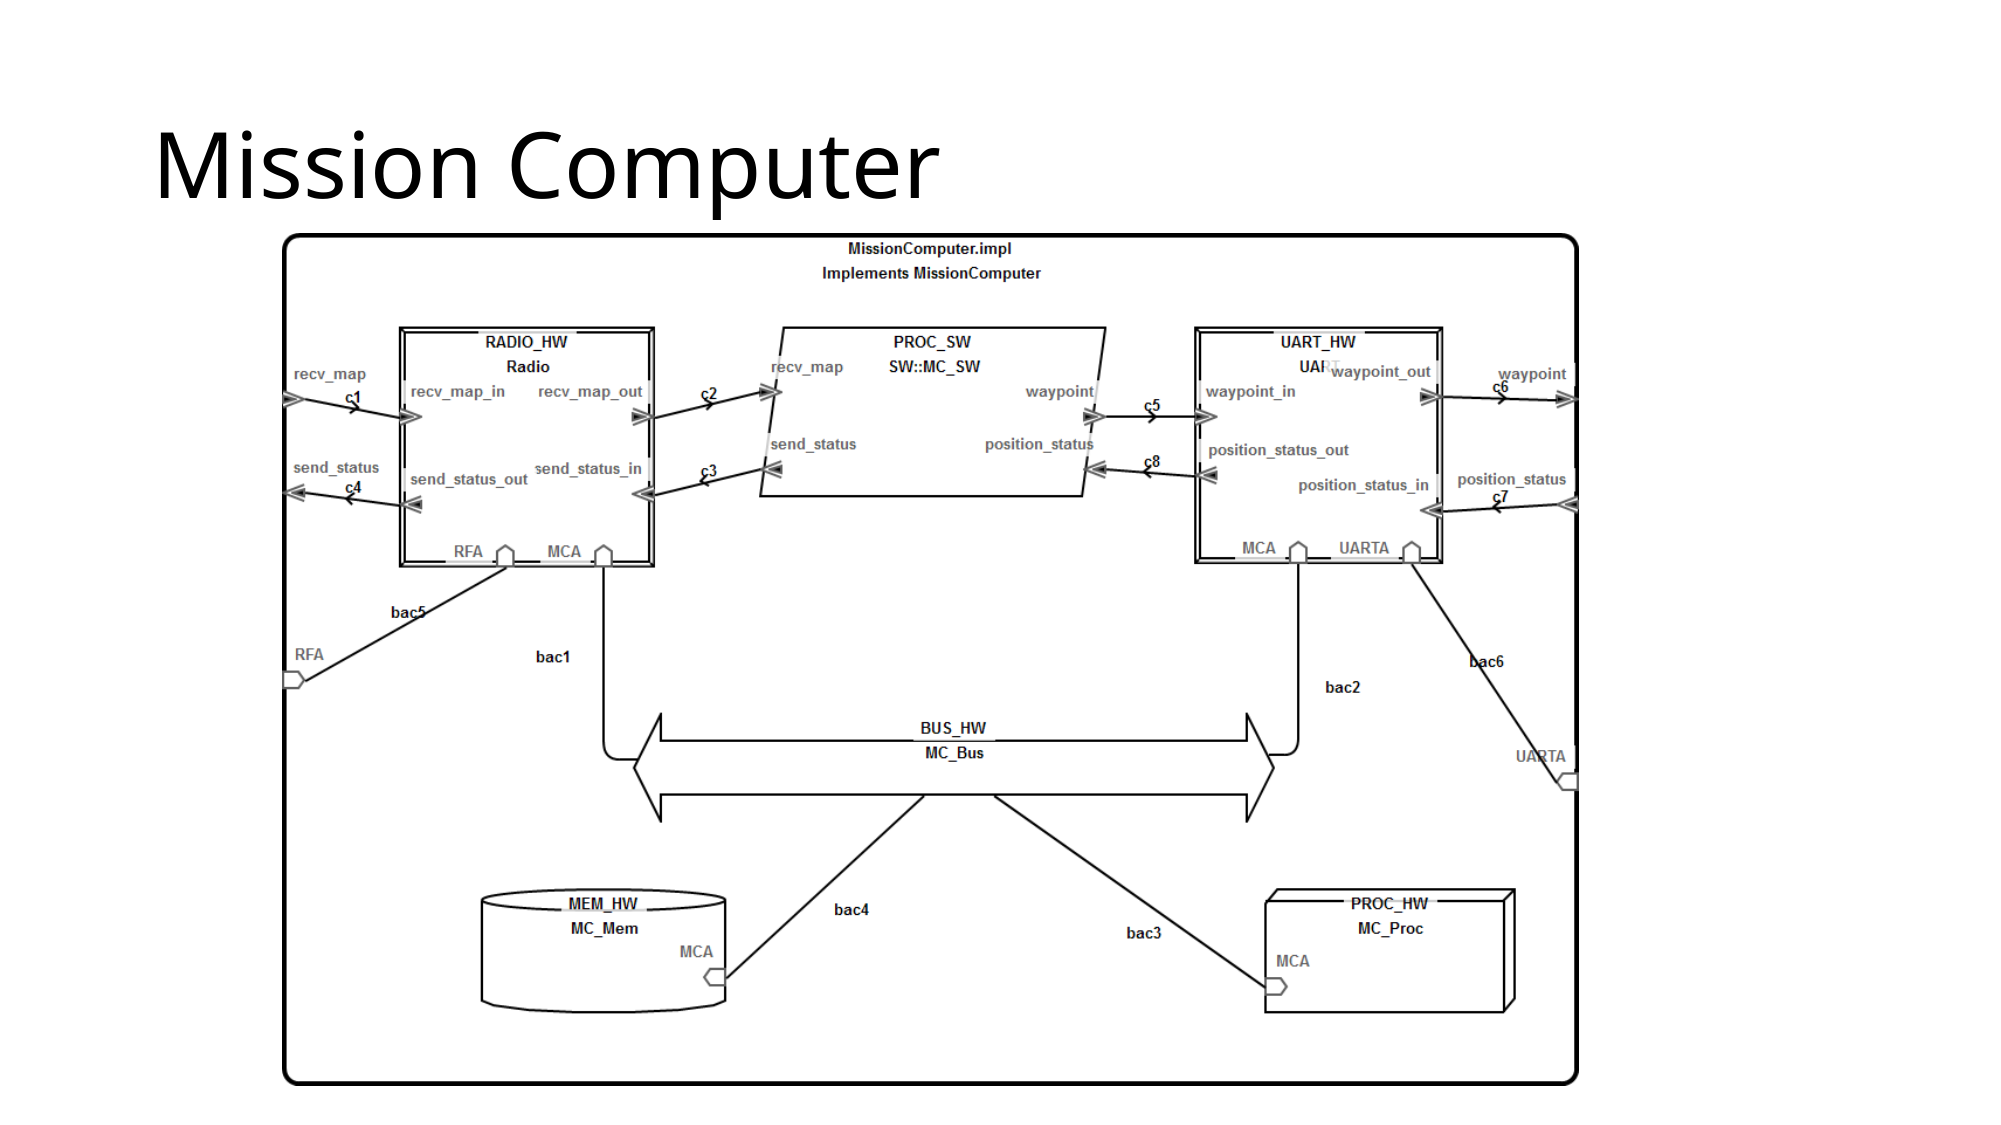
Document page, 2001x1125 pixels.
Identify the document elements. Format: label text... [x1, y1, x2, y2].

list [282, 233, 1579, 1086]
title Mission Computer [137, 59, 1863, 278]
